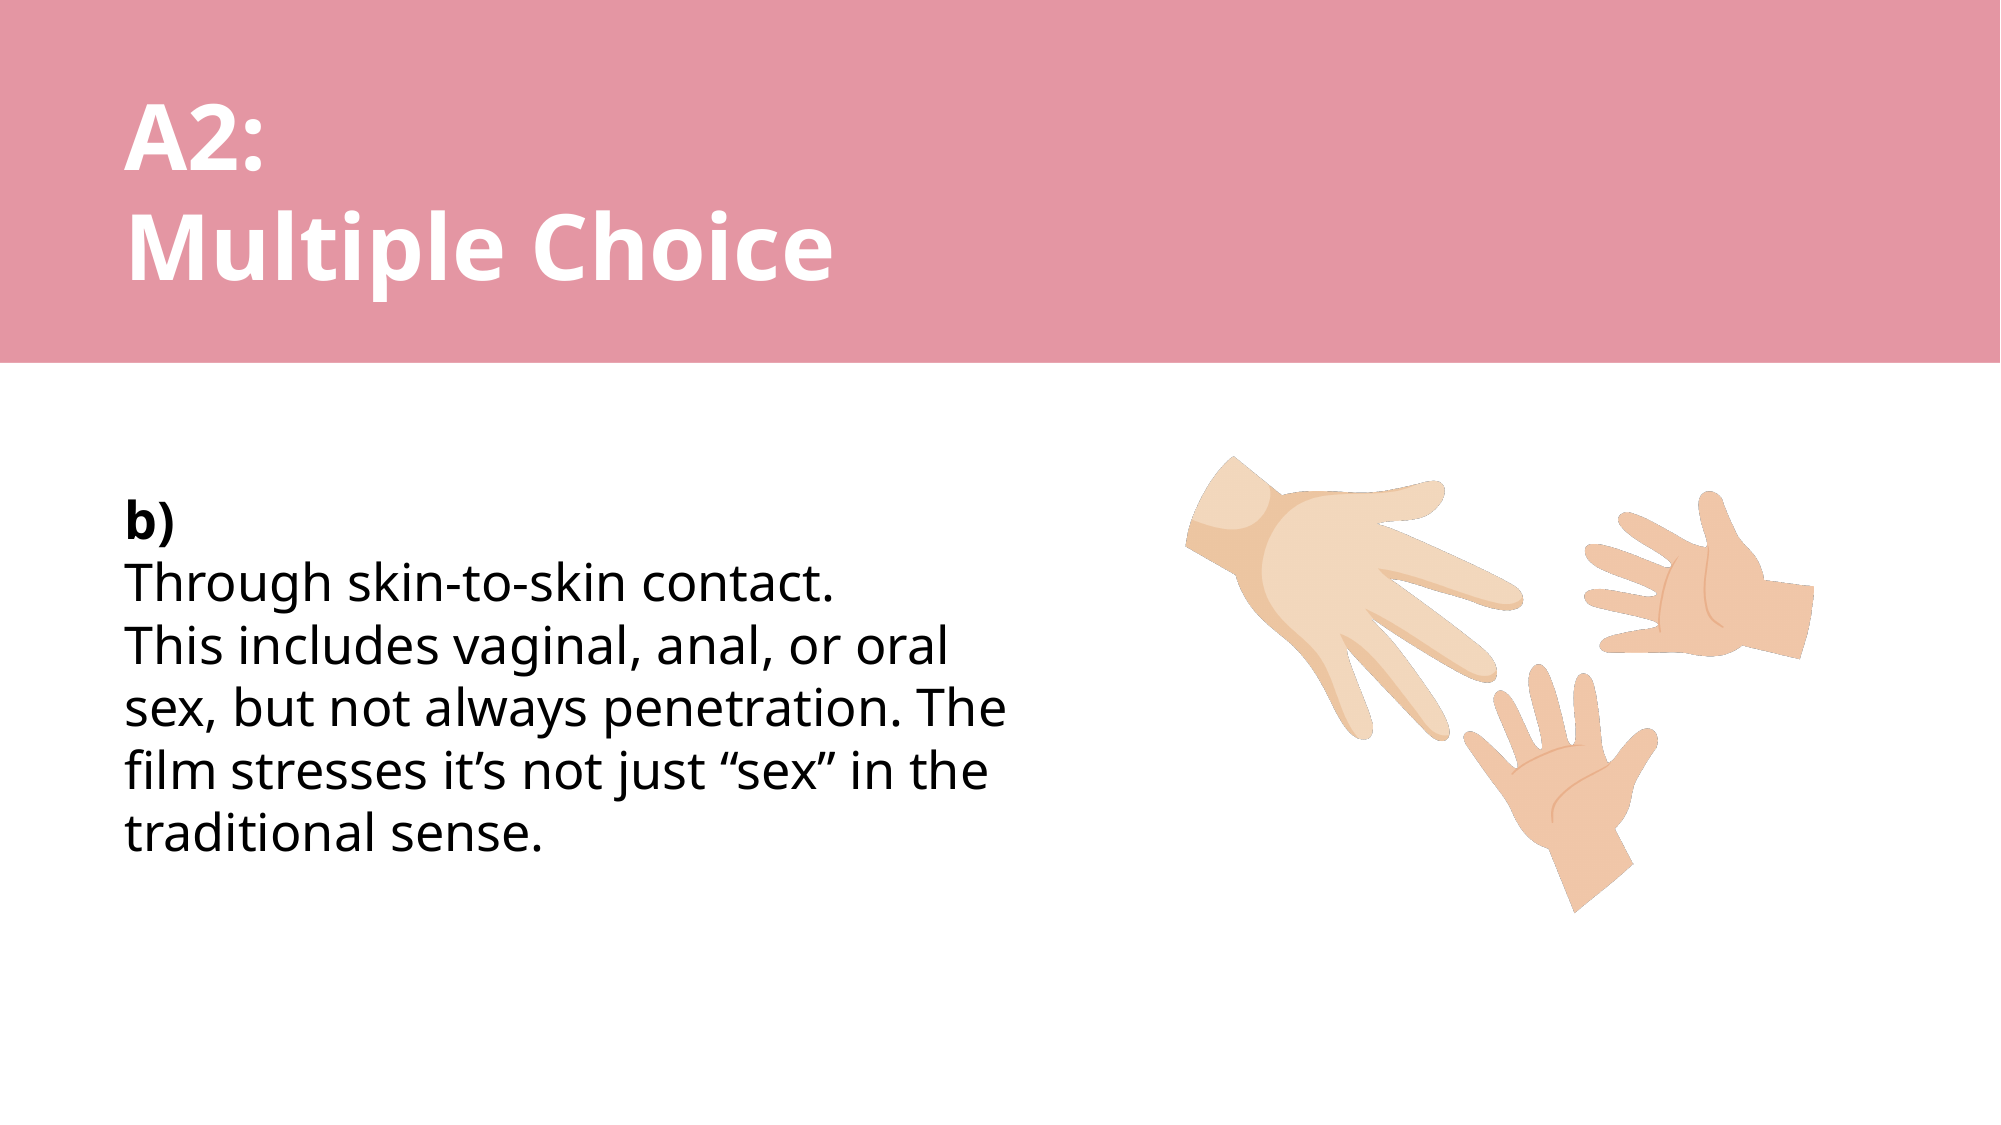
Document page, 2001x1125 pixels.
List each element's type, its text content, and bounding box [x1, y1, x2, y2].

text_box b) Through skin-to-skin contact. This includes vaginal, anal, or oral sex, but not always penetration. The film stresses it’s not just “sex” in the traditional sense. [109, 479, 1062, 927]
picture [0, 0, 2000, 1042]
